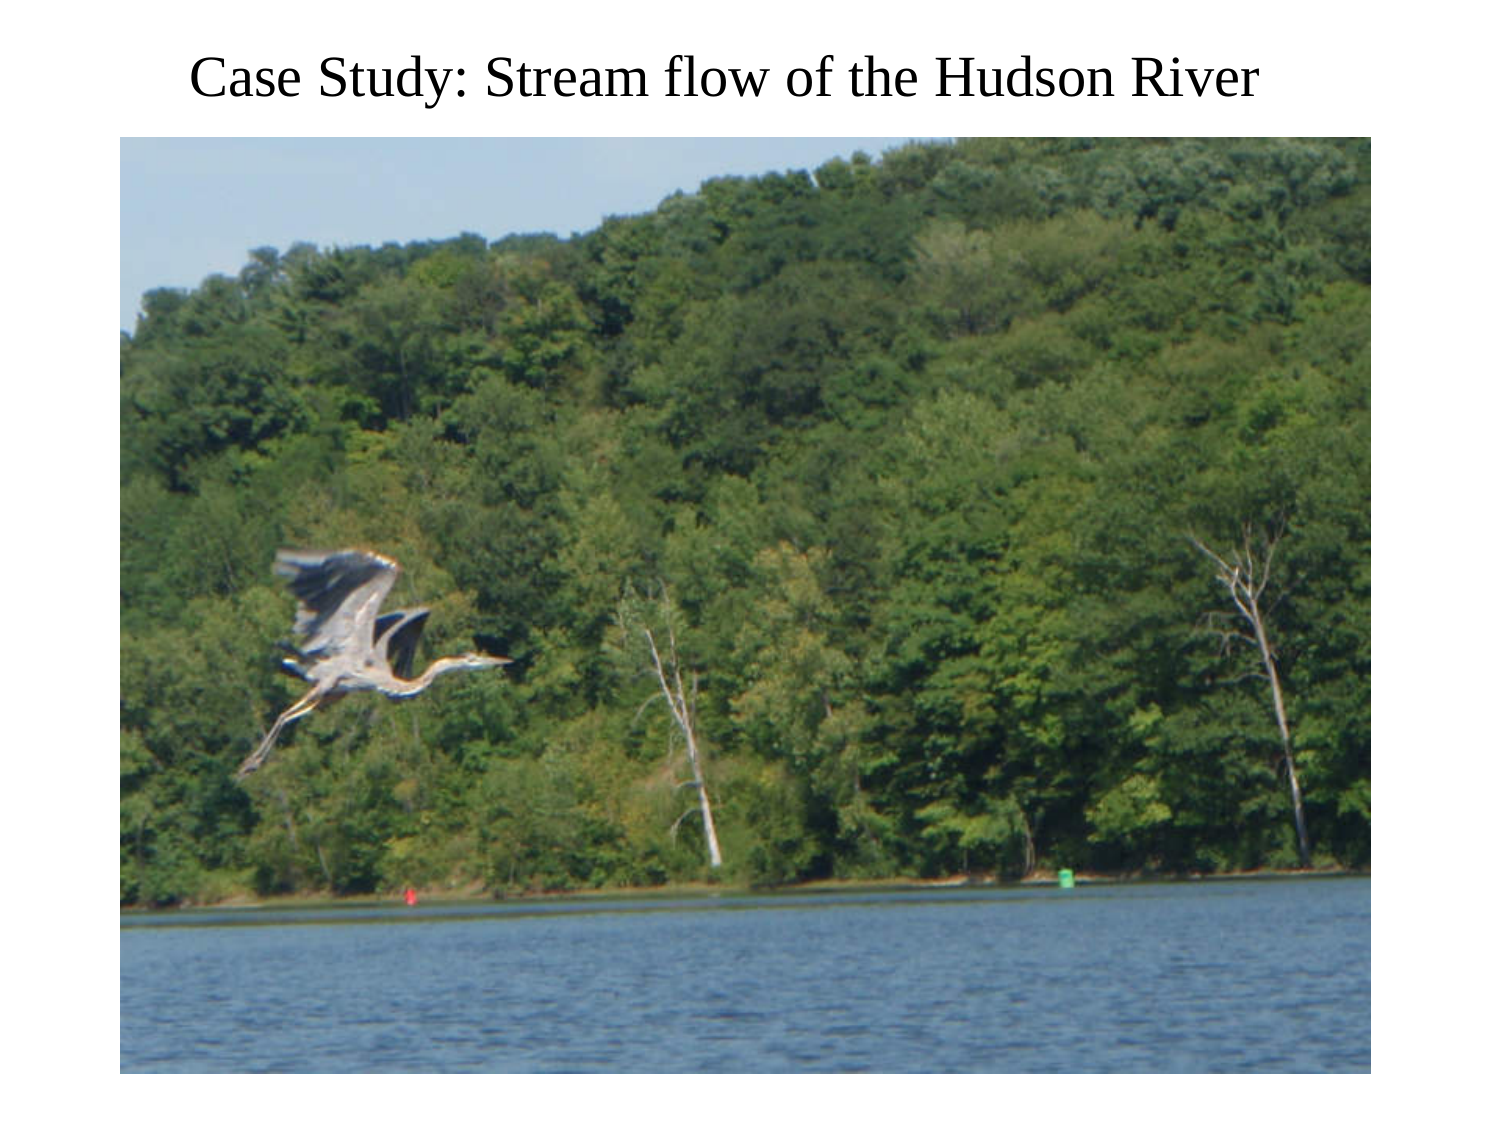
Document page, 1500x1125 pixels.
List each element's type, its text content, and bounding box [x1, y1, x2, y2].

text_box Case Study: Stream flow of the Hudson River [137, 31, 1313, 135]
picture [120, 137, 1371, 1074]
